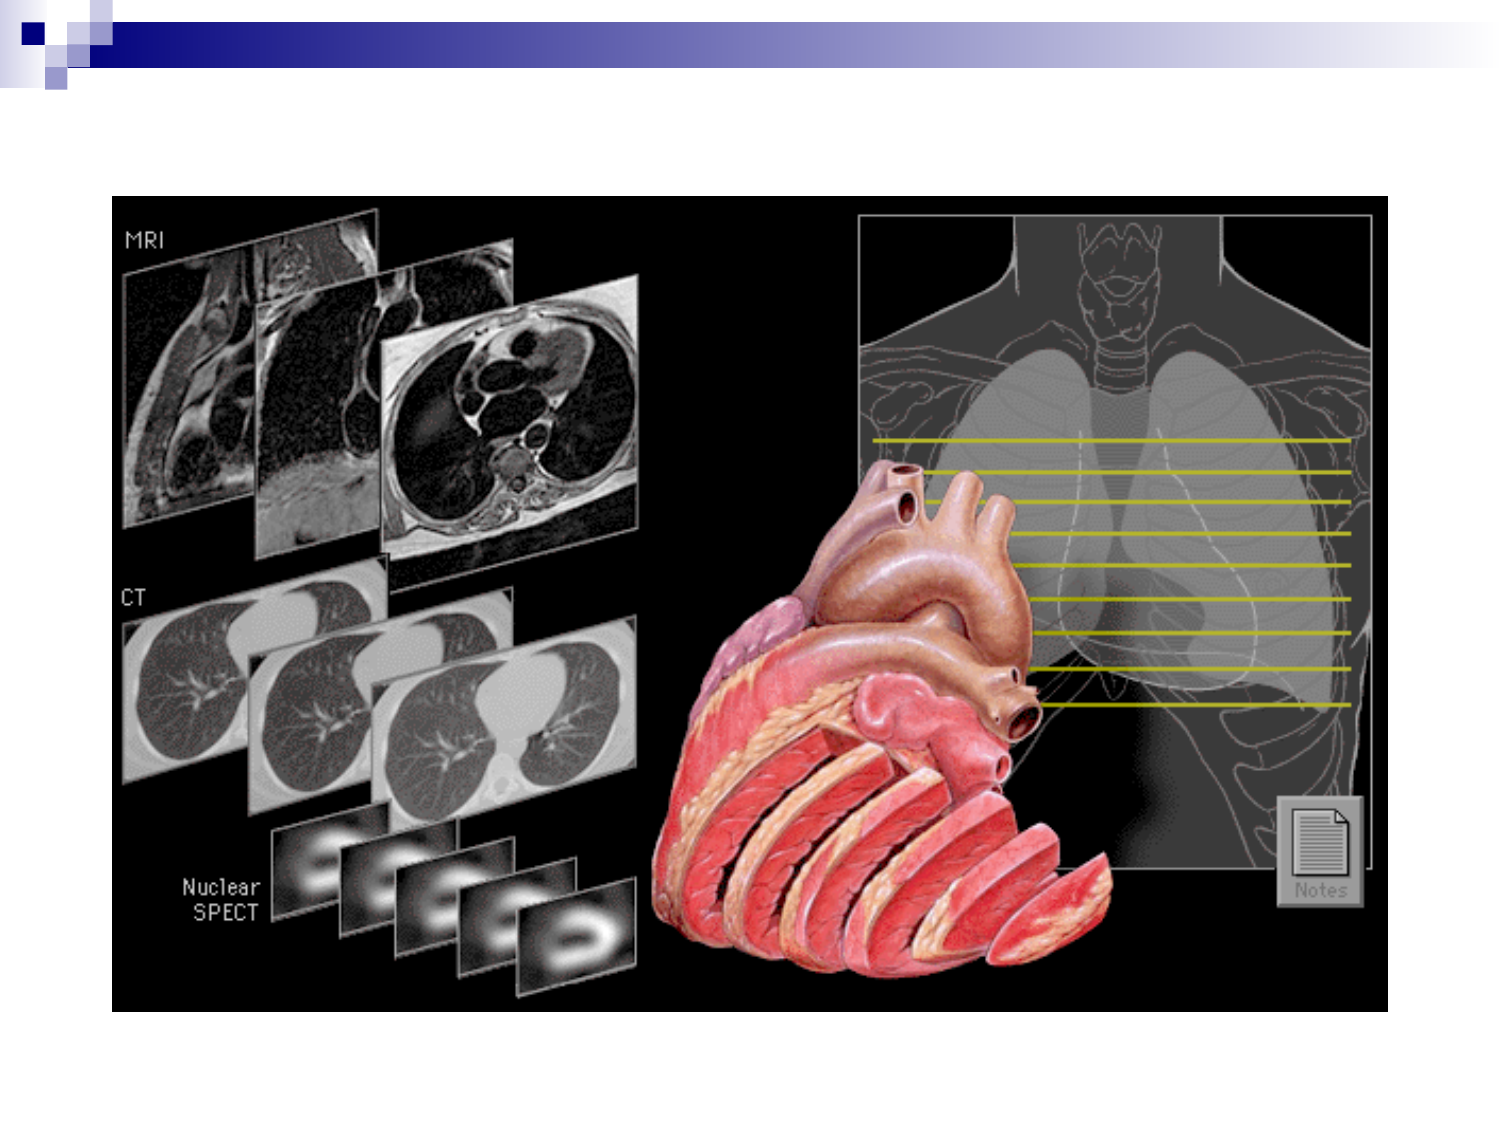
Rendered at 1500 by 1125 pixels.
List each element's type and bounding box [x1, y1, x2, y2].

picture [111, 195, 1389, 1012]
